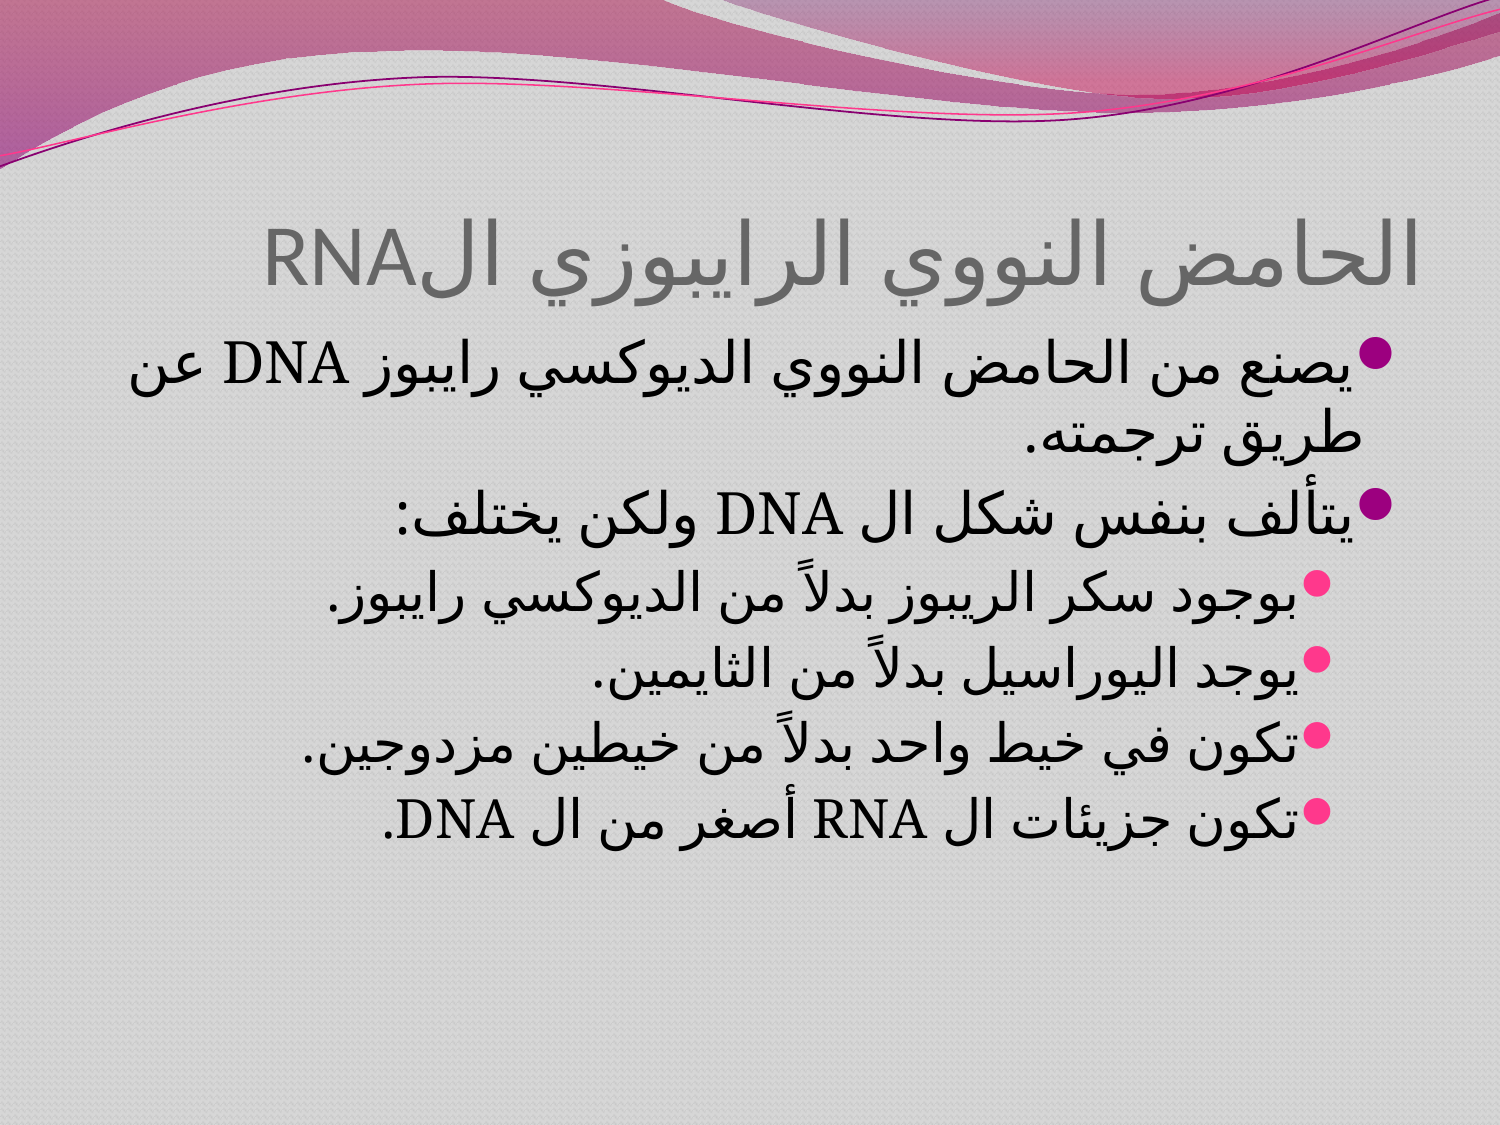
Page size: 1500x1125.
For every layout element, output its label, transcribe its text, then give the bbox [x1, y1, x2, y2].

list يصنع من الحامض النووي الديوكسي رايبوز DNA عن طريق ترجمته. يتألف بنفس شكل ال DNA ولكن يختلف: بوجود سكر الريبوز بدلاً من الديوكسي رايبوز. يوجد اليوراسيل بدلاً من الثايمين. تكون في خيط واحد بدلاً من خيطين مزدوجين. تكون جزيئات ال RNA أصغر من ال DNA. [75, 317, 1425, 1038]
title الحامض النووي الرايبوزي الRNA [75, 115, 1425, 303]
